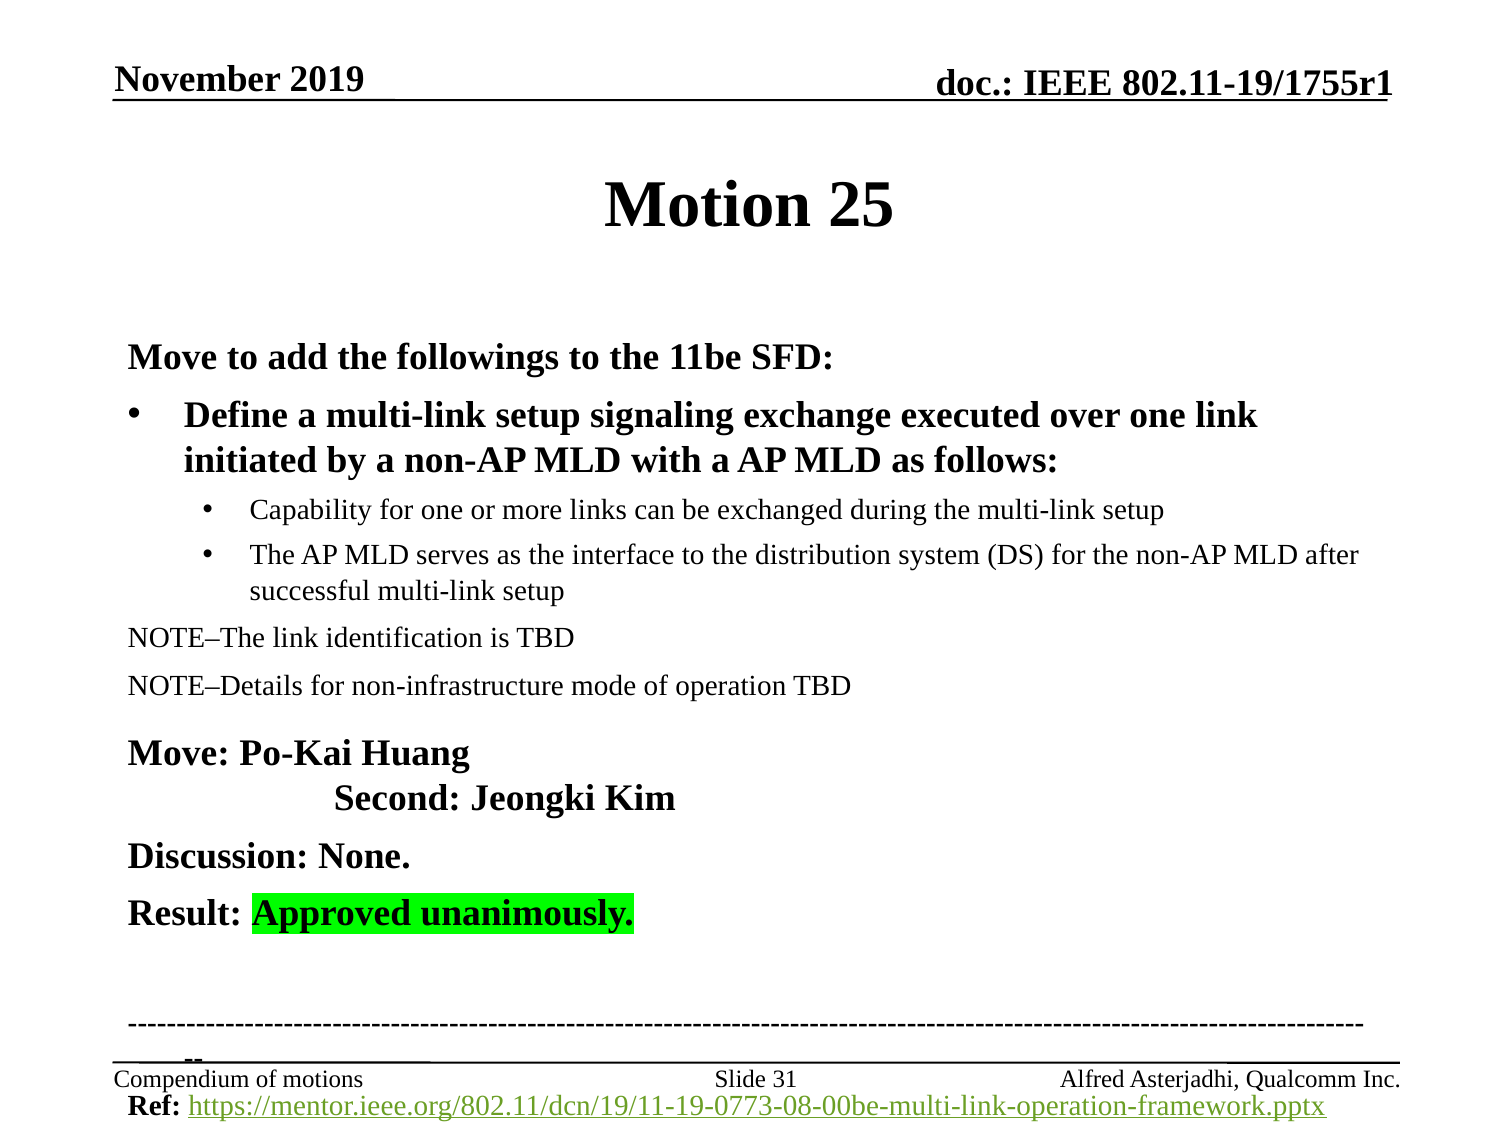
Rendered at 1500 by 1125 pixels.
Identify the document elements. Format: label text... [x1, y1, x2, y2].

footer Alfred Asterjadhi, Qualcomm Inc. [878, 1061, 1402, 1093]
title Motion 25 [112, 112, 1388, 288]
list Move to add the followings to the 11be SFD: Define a multi-link setup signaling exchange executed over one link initiated by a non-AP MLD with a AP MLD as follows: Capability for one or more links can be exchanged during the multi-link setup The AP MLD serves as the interface to the distribution system (DS) for the non-AP MLD after successful multi-link setup NOTE–The link identification is TBD NOTE–Details for non-infrastructure mode of operation TBD Move: Po-Kai Huang Second: Jeongki Kim Discussion: None. Result: Approved unanimously. --------------------------------------------------------------------------------------------------------------------------------- Ref: https://mentor.ieee.org/802.11/dcn/19/11-19-0773-08-00be-multi-link-operation-framework.pptx [112, 324, 1388, 1063]
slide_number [114, 54, 423, 100]
slide_number Slide 31 [712, 1061, 800, 1123]
